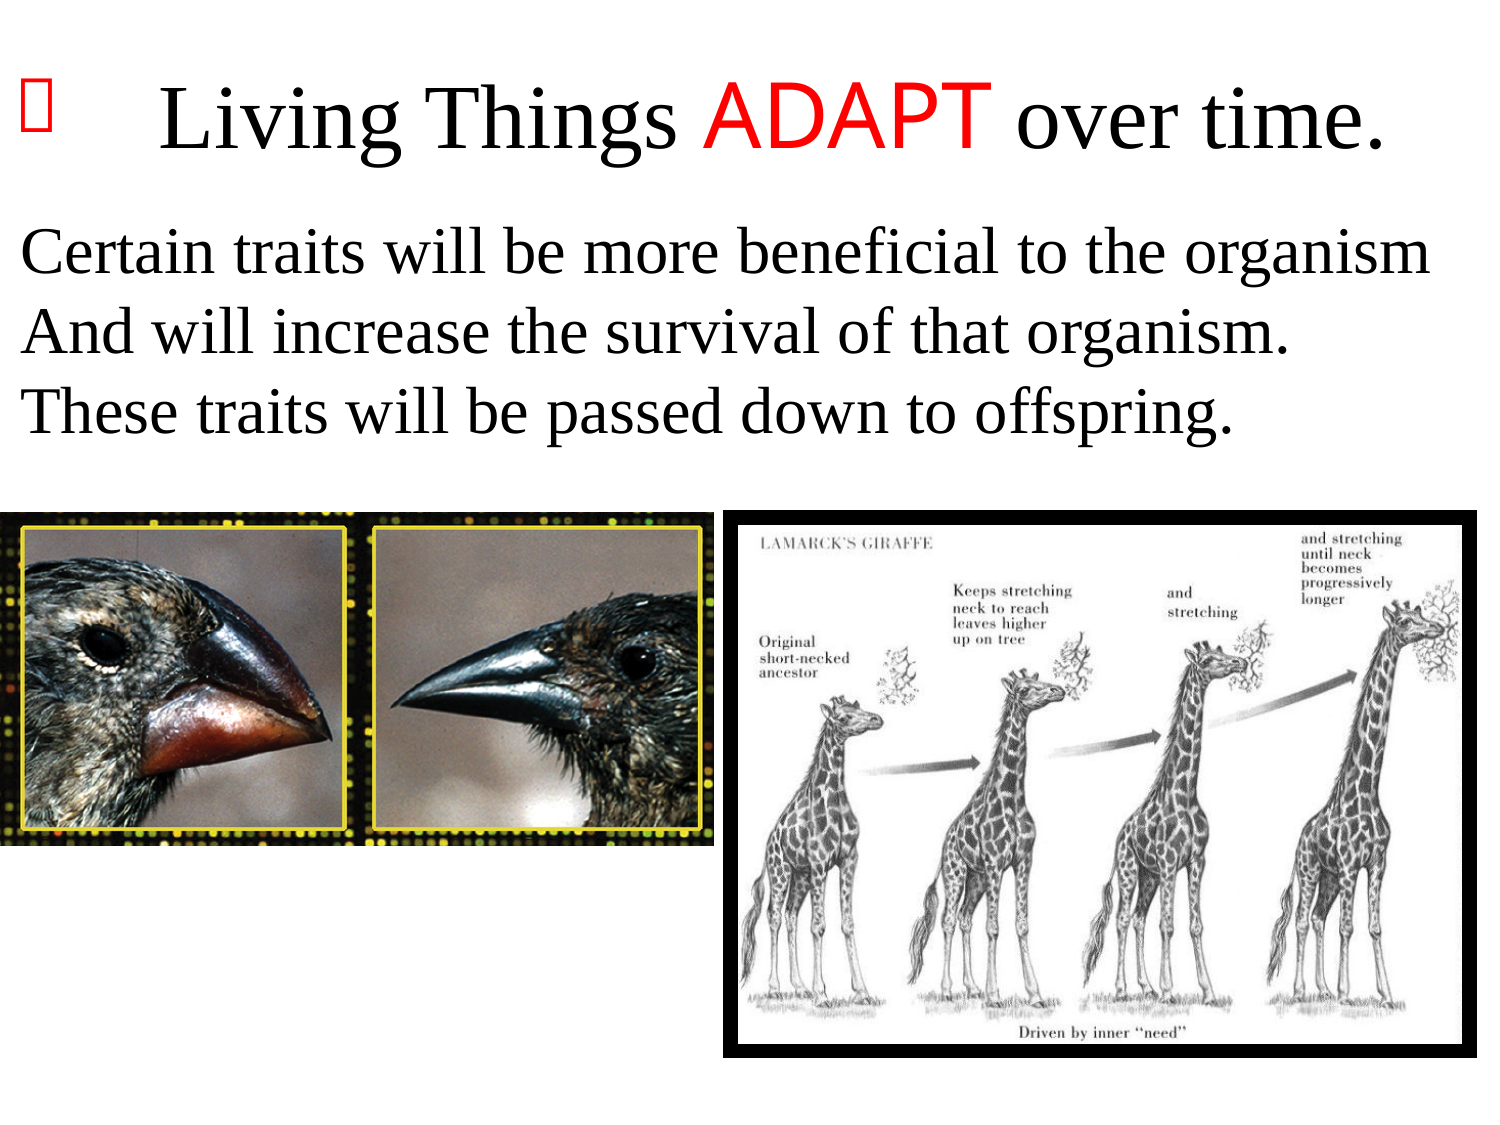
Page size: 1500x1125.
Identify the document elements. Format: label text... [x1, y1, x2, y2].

picture [0, 512, 715, 846]
text_box  [0, 49, 88, 155]
picture [737, 524, 1463, 1044]
text_box Living Things ADAPT over time. [144, 49, 1403, 175]
text_box Certain traits will be more beneficial to the organism And will increase the survival of that organism. These traits will be passed down to offspring. [5, 199, 1466, 455]
